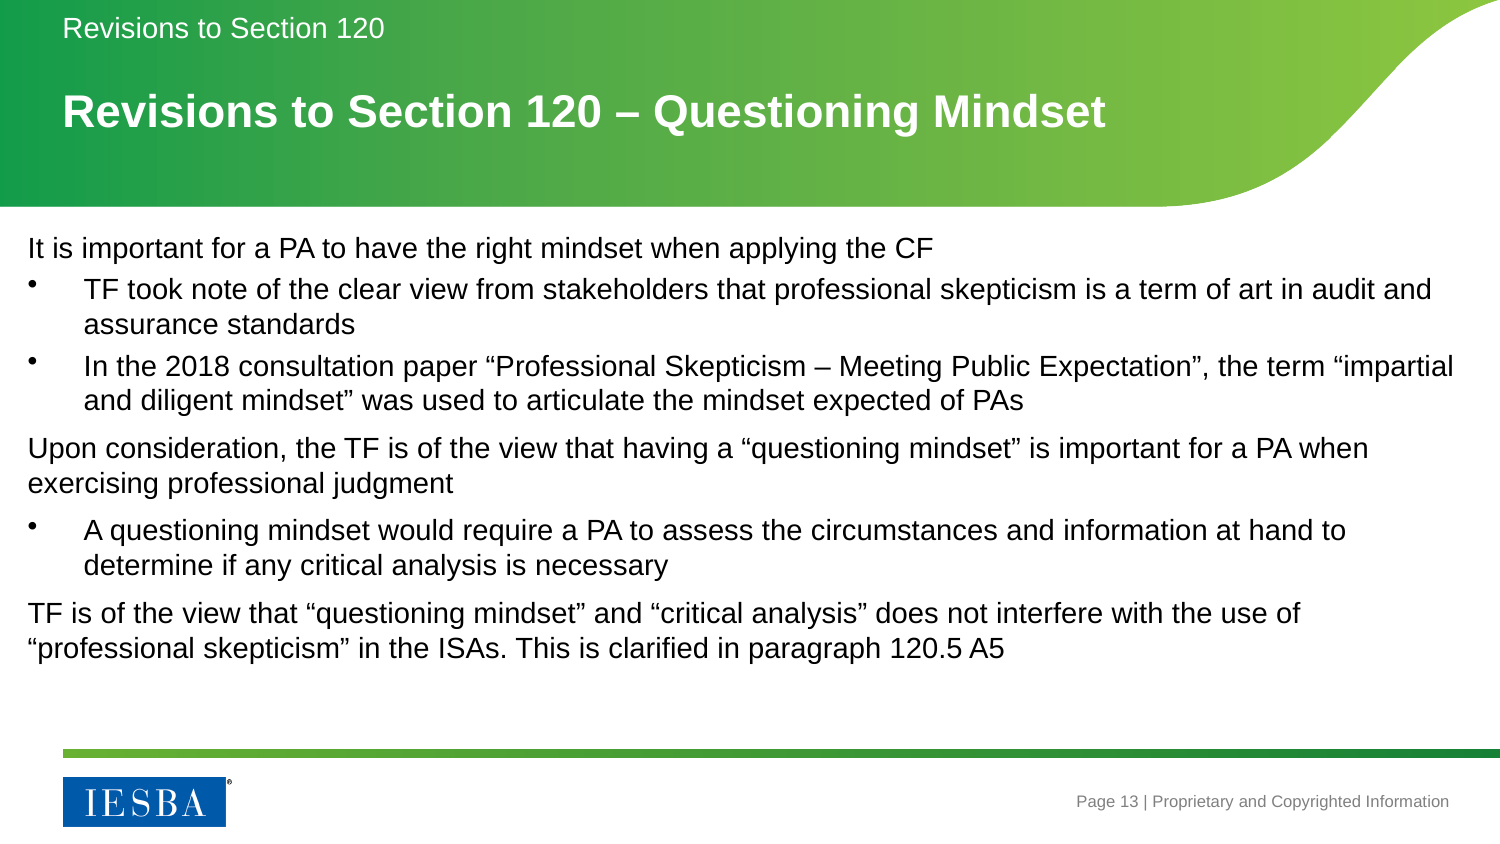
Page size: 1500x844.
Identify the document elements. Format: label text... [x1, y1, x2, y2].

picture [0, 0, 1500, 207]
title Revisions to Section 120 – Questioning Mindset [62, 46, 1300, 172]
picture [63, 777, 232, 827]
subtitle Revisions to Section 120 [62, 9, 500, 38]
list It is important for a PA to have the right mindset when applying the CF TF took note of the clear view from stakeholders that professional skepticism is a term of art in audit and assurance standards In the 2018 consultation paper “Professional Skepticism – Meeting Public Expectation”, the term “impartial and diligent mindset” was used to articulate the mindset expected of PAs Upon consideration, the TF is of the view that having a “questioning mindset” is important for a PA when exercising professional judgment A questioning mindset would require a PA to assess the circumstances and information at hand to determine if any critical analysis is necessary TF is of the view that “questioning mindset” and “critical analysis” does not interfere with the use of “professional skepticism” in the ISAs. This is clarified in paragraph 120.5 A5 [12, 221, 1475, 685]
